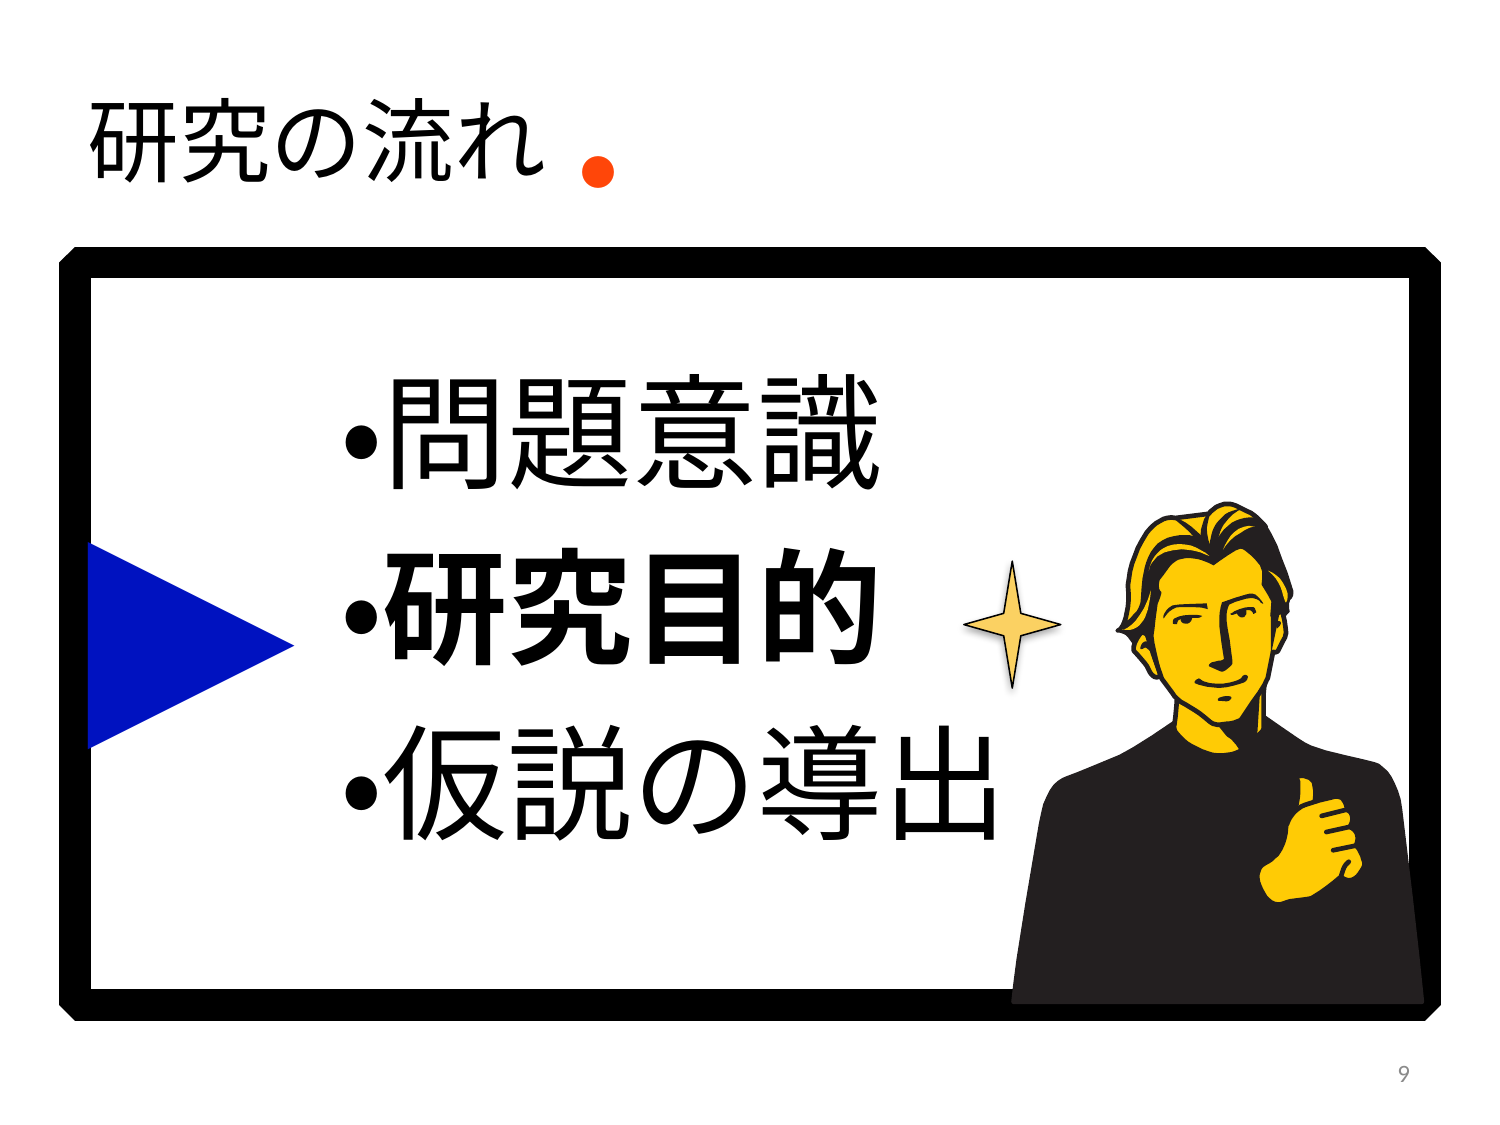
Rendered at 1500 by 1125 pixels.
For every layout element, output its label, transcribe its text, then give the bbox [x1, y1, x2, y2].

slide_number 9 [1074, 1042, 1425, 1103]
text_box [963, 500, 1426, 1006]
text_box ・ [508, 72, 688, 268]
title 研究の流れ [72, 45, 1423, 233]
text_box ▶ [73, 438, 311, 778]
list ・問題意識 ・研究目的 ・仮説の導出 [75, 262, 1425, 1005]
